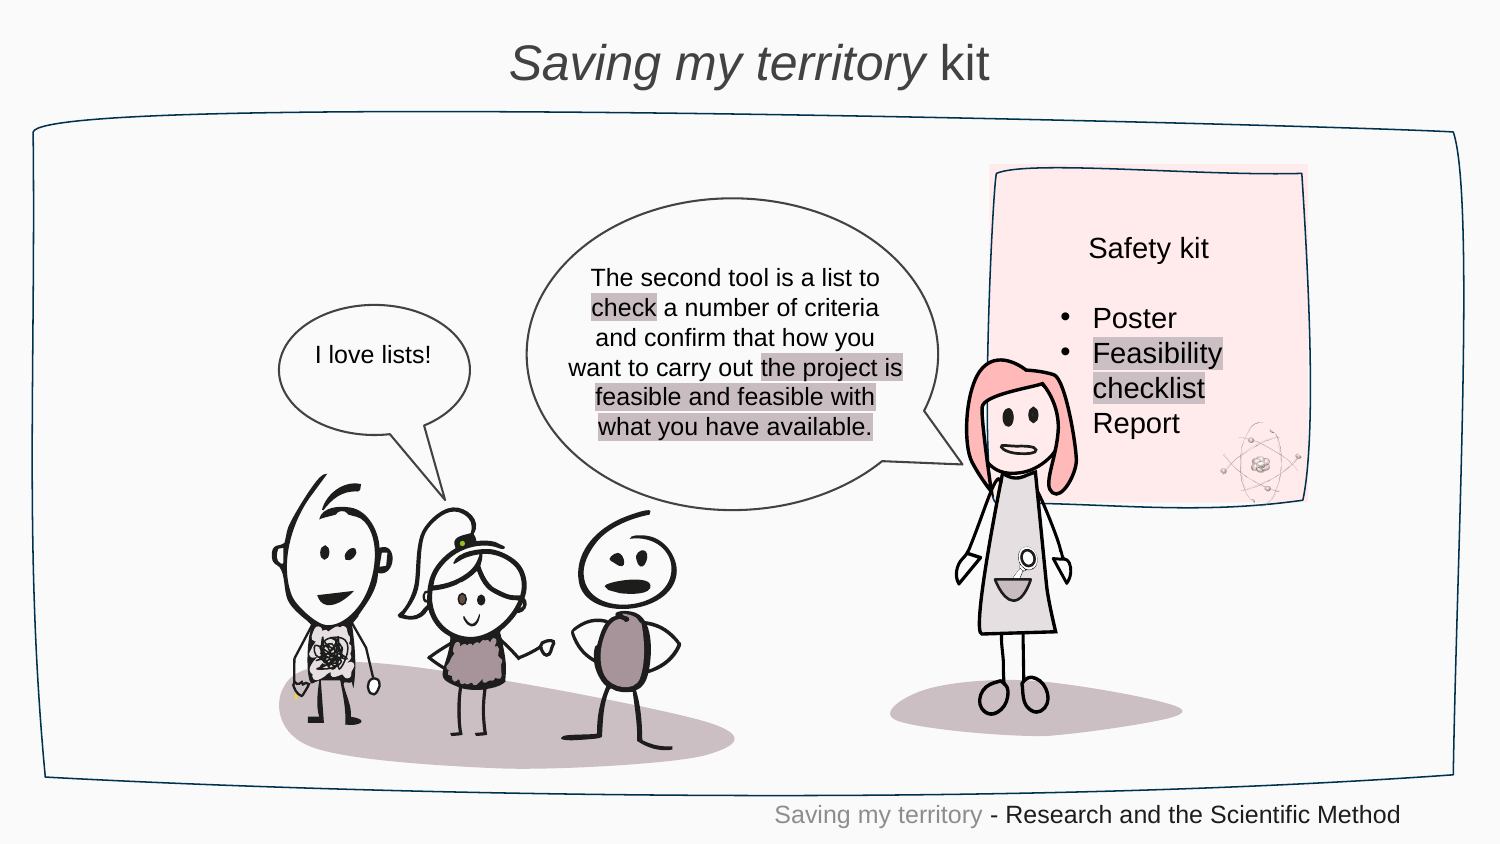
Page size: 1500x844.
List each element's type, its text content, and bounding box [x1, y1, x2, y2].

text_box [574, 288, 948, 511]
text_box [271, 473, 393, 726]
text_box [465, 349, 470, 391]
text_box [306, 416, 446, 501]
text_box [560, 509, 682, 751]
text_box [308, 304, 441, 323]
text_box [526, 318, 532, 390]
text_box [953, 359, 1076, 716]
text_box Saving my territory - Research and the Scientific Method [88, 790, 1417, 844]
text_box [32, 111, 1464, 790]
text_box [290, 716, 735, 769]
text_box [397, 507, 555, 735]
text_box I love lists! [261, 323, 465, 416]
text_box [1213, 416, 1307, 511]
text_box The second tool is a list to check a number of criteria and confirm that how you want to carry out the project is feasible and feasible with what you have available. [532, 246, 919, 454]
text_box Saving my territory kit [0, 20, 1499, 106]
text_box [890, 684, 1183, 737]
text_box [584, 198, 881, 246]
